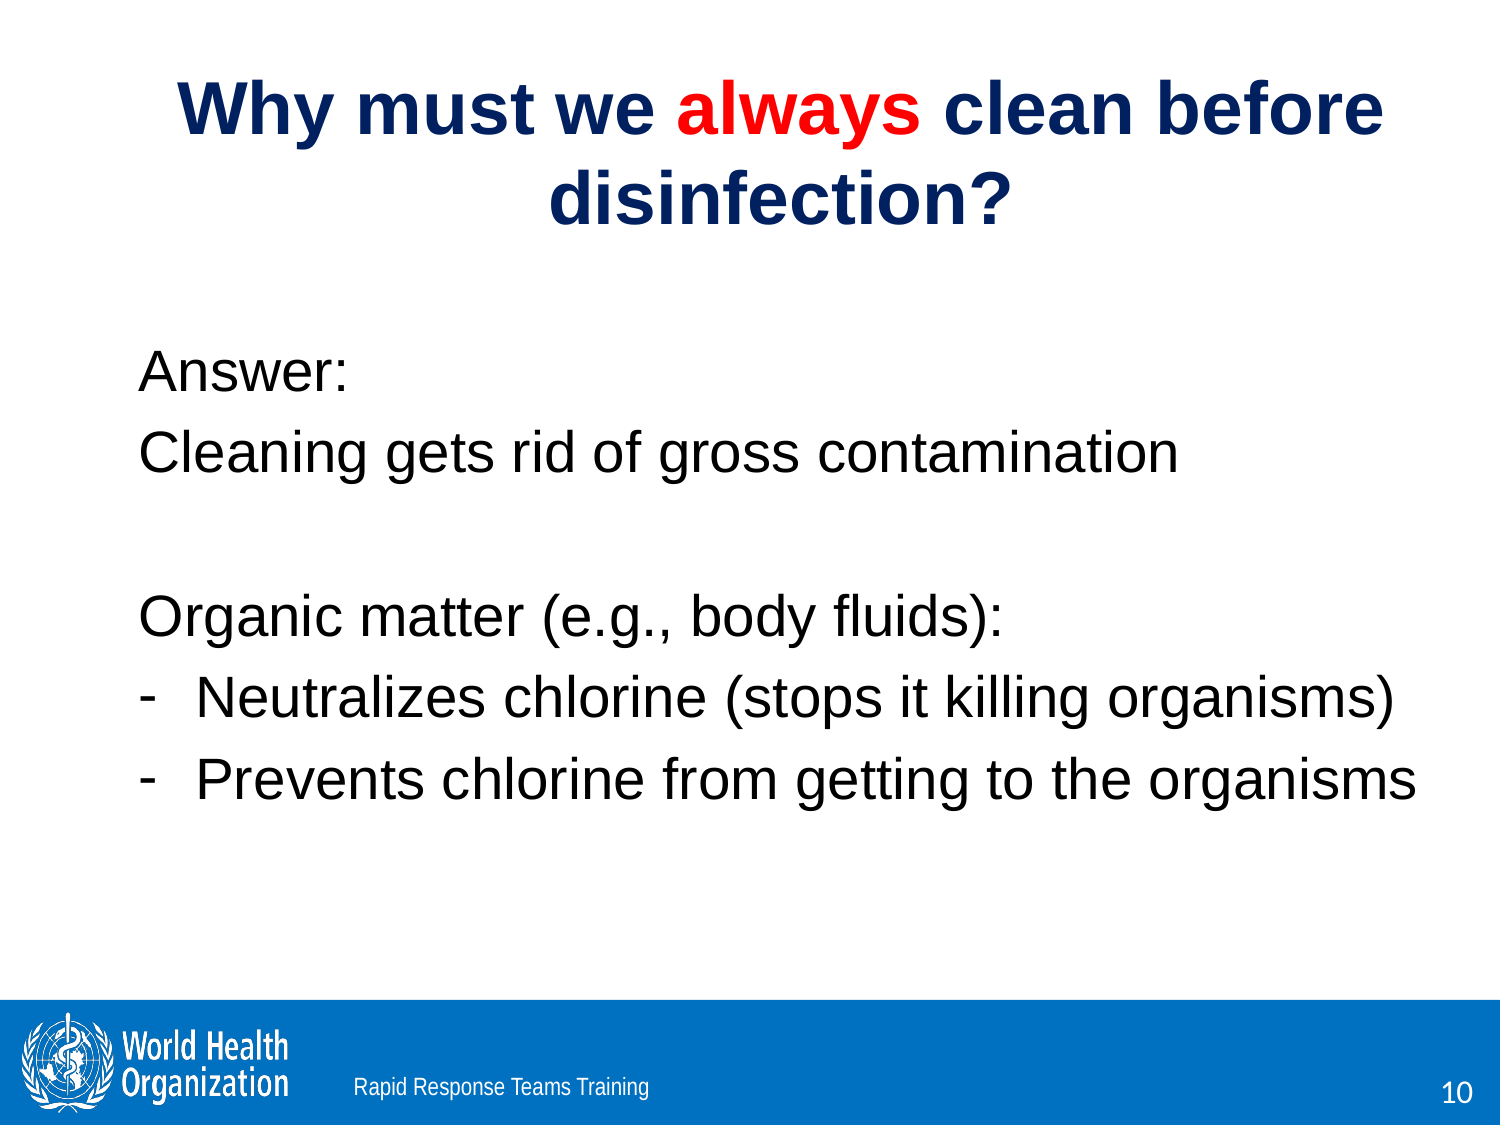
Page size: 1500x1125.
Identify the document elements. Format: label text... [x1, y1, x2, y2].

picture [21, 1012, 288, 1113]
list Answer: Cleaning gets rid of gross contamination Organic matter (e.g., body fluids): ​ Neutralizes chlorine (stops it killing organisms)​ Prevents chlorine from getting to the organisms​ [123, 244, 1483, 869]
title Why must we always clean before disinfection? [62, 56, 1500, 244]
